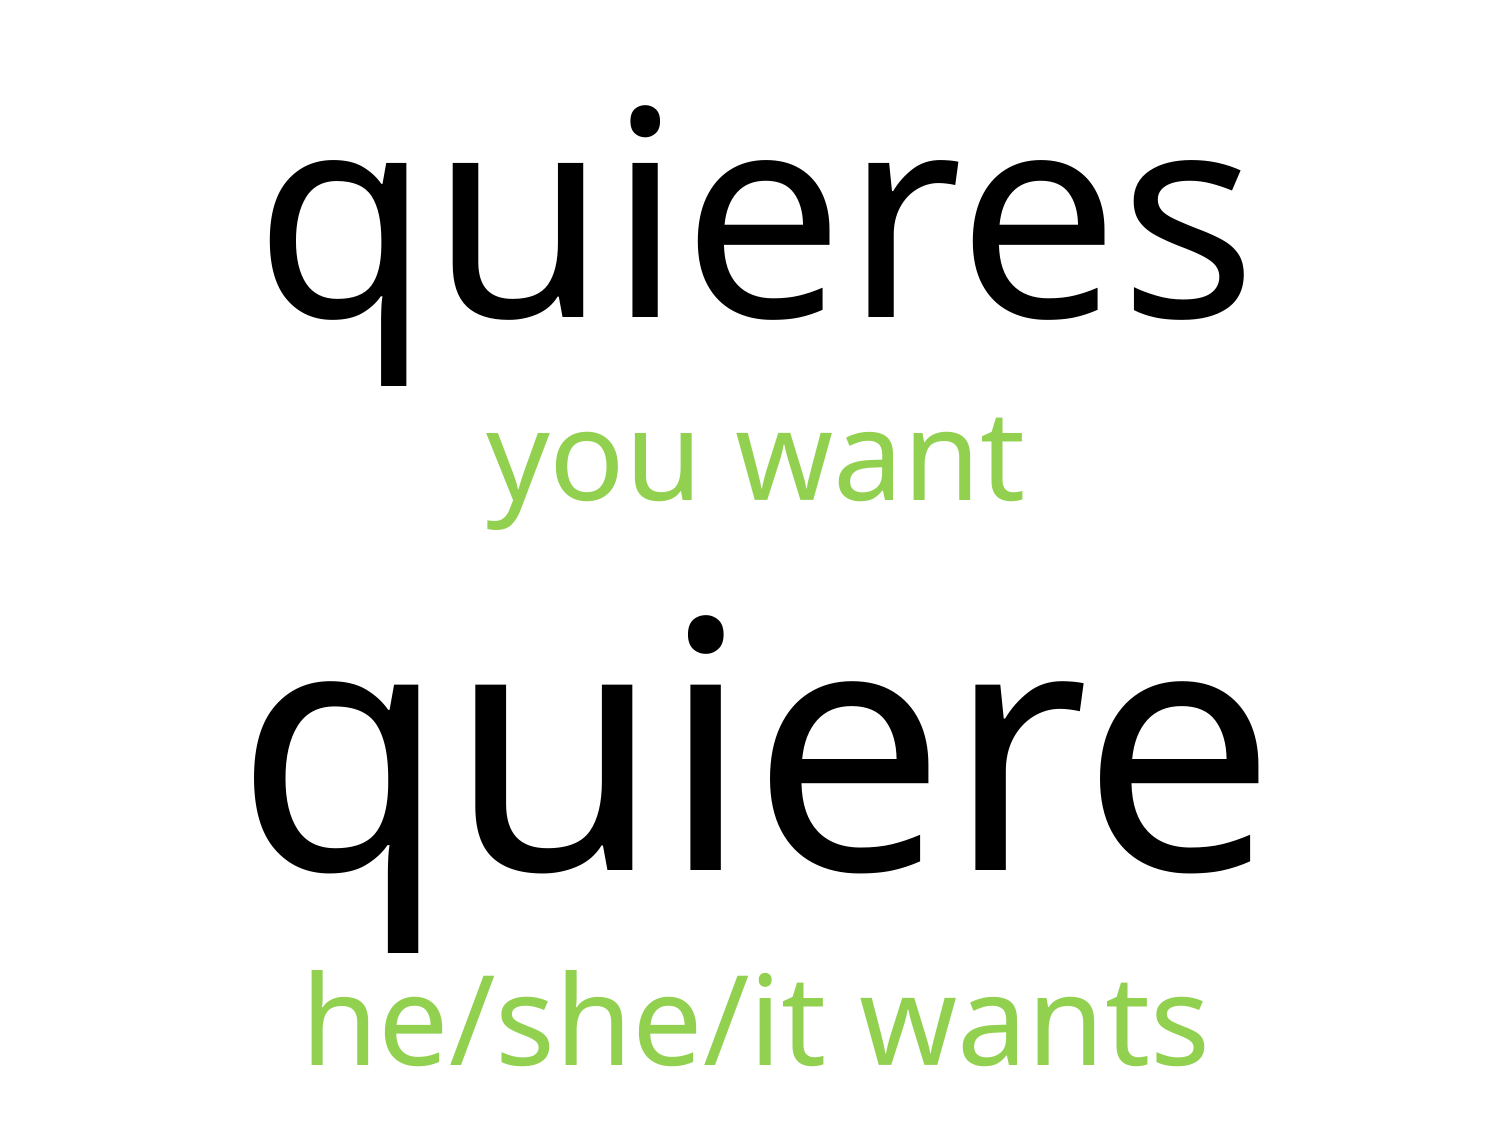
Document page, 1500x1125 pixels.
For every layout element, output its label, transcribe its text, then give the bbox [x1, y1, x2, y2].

title quieres you want quiere he/she/it wants [37, 45, 1475, 1075]
